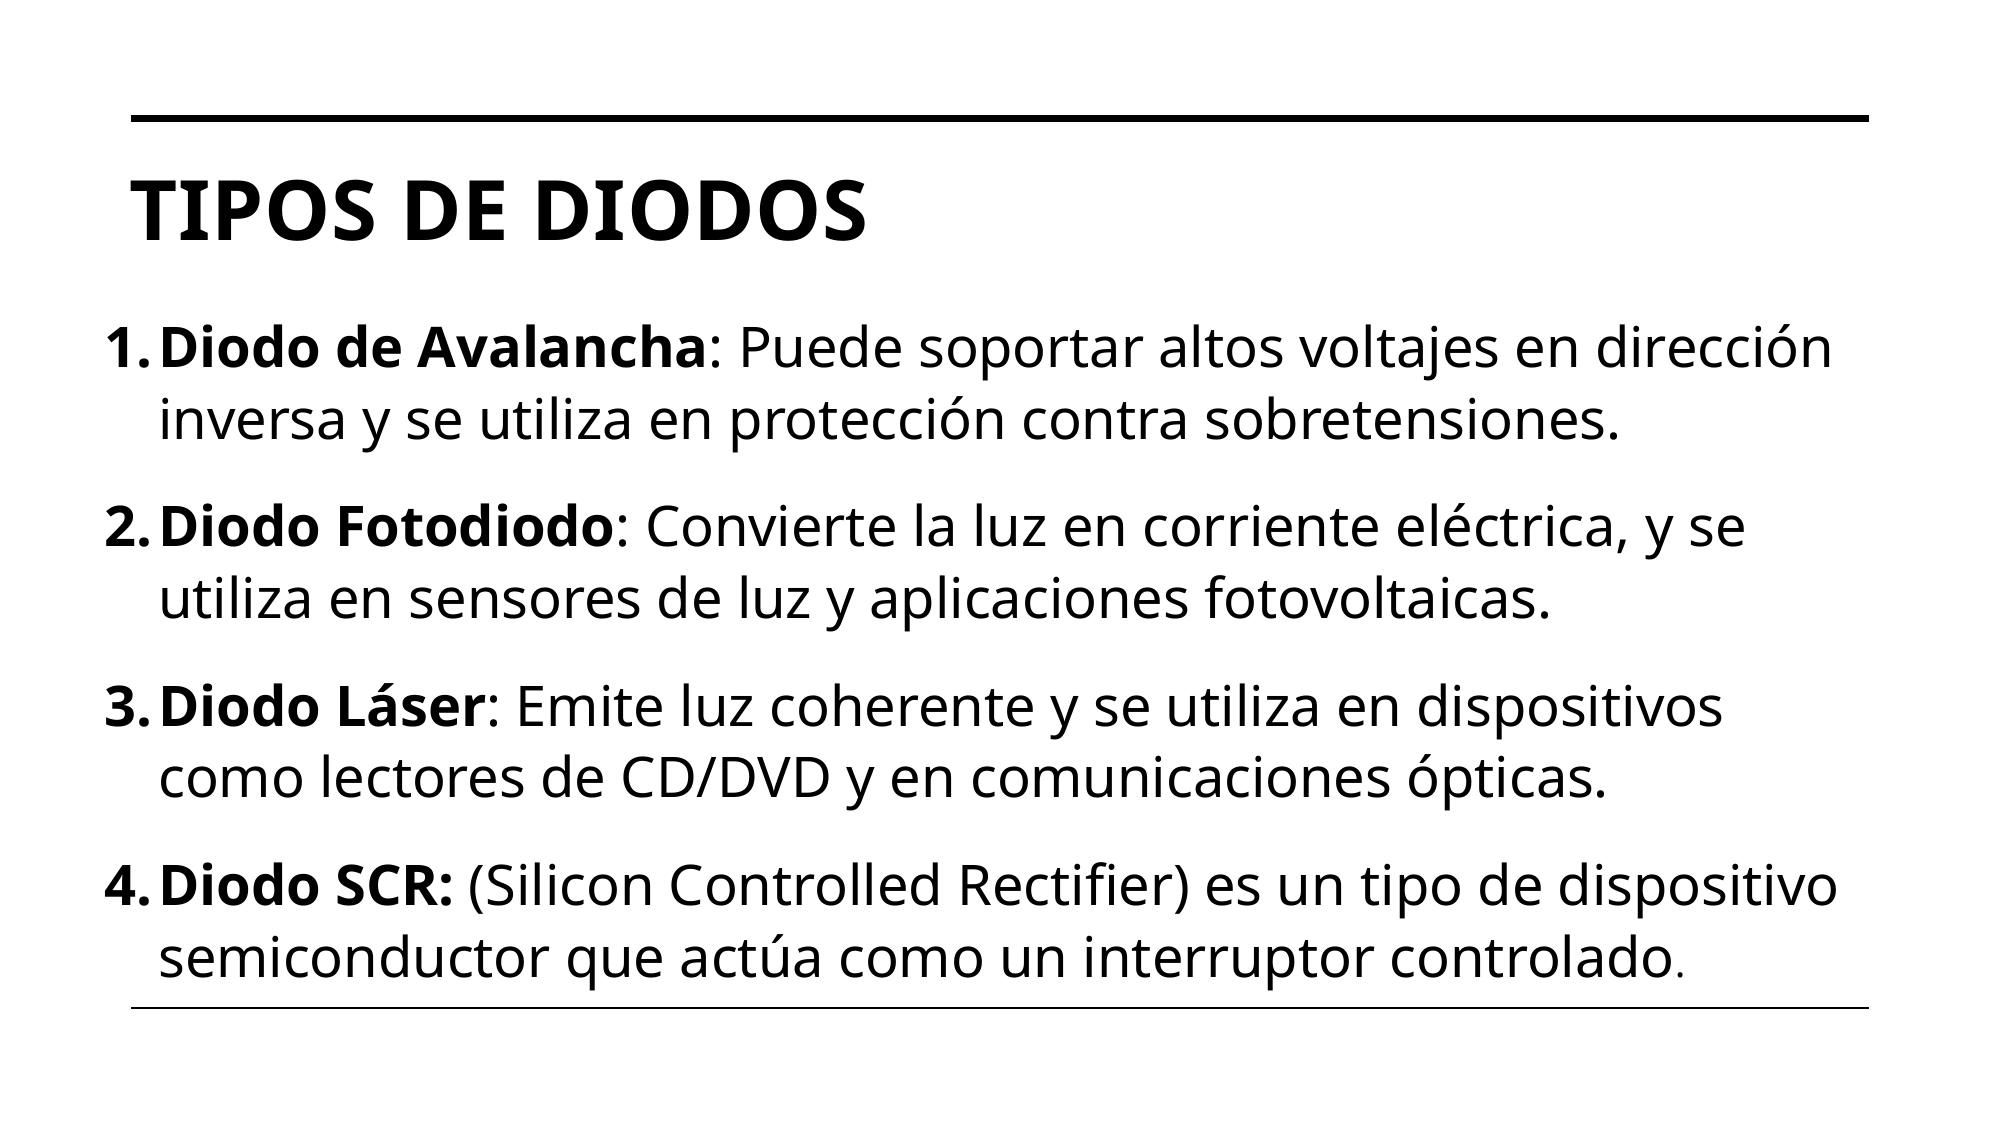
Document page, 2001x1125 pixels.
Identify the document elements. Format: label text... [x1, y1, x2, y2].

list Diodo de Avalancha: Puede soportar altos voltajes en dirección inversa y se utiliza en protección contra sobretensiones. Diodo Fotodiodo: Convierte la luz en corriente eléctrica, y se utiliza en sensores de luz y aplicaciones fotovoltaicas. Diodo Láser: Emite luz coherente y se utiliza en dispositivos como lectores de CD/DVD y en comunicaciones ópticas. Diodo SCR: (Silicon Controlled Rectifier) es un tipo de dispositivo semiconductor que actúa como un interruptor controlado. [89, 299, 1863, 1014]
title Tipos de diodos [114, 149, 1869, 282]
